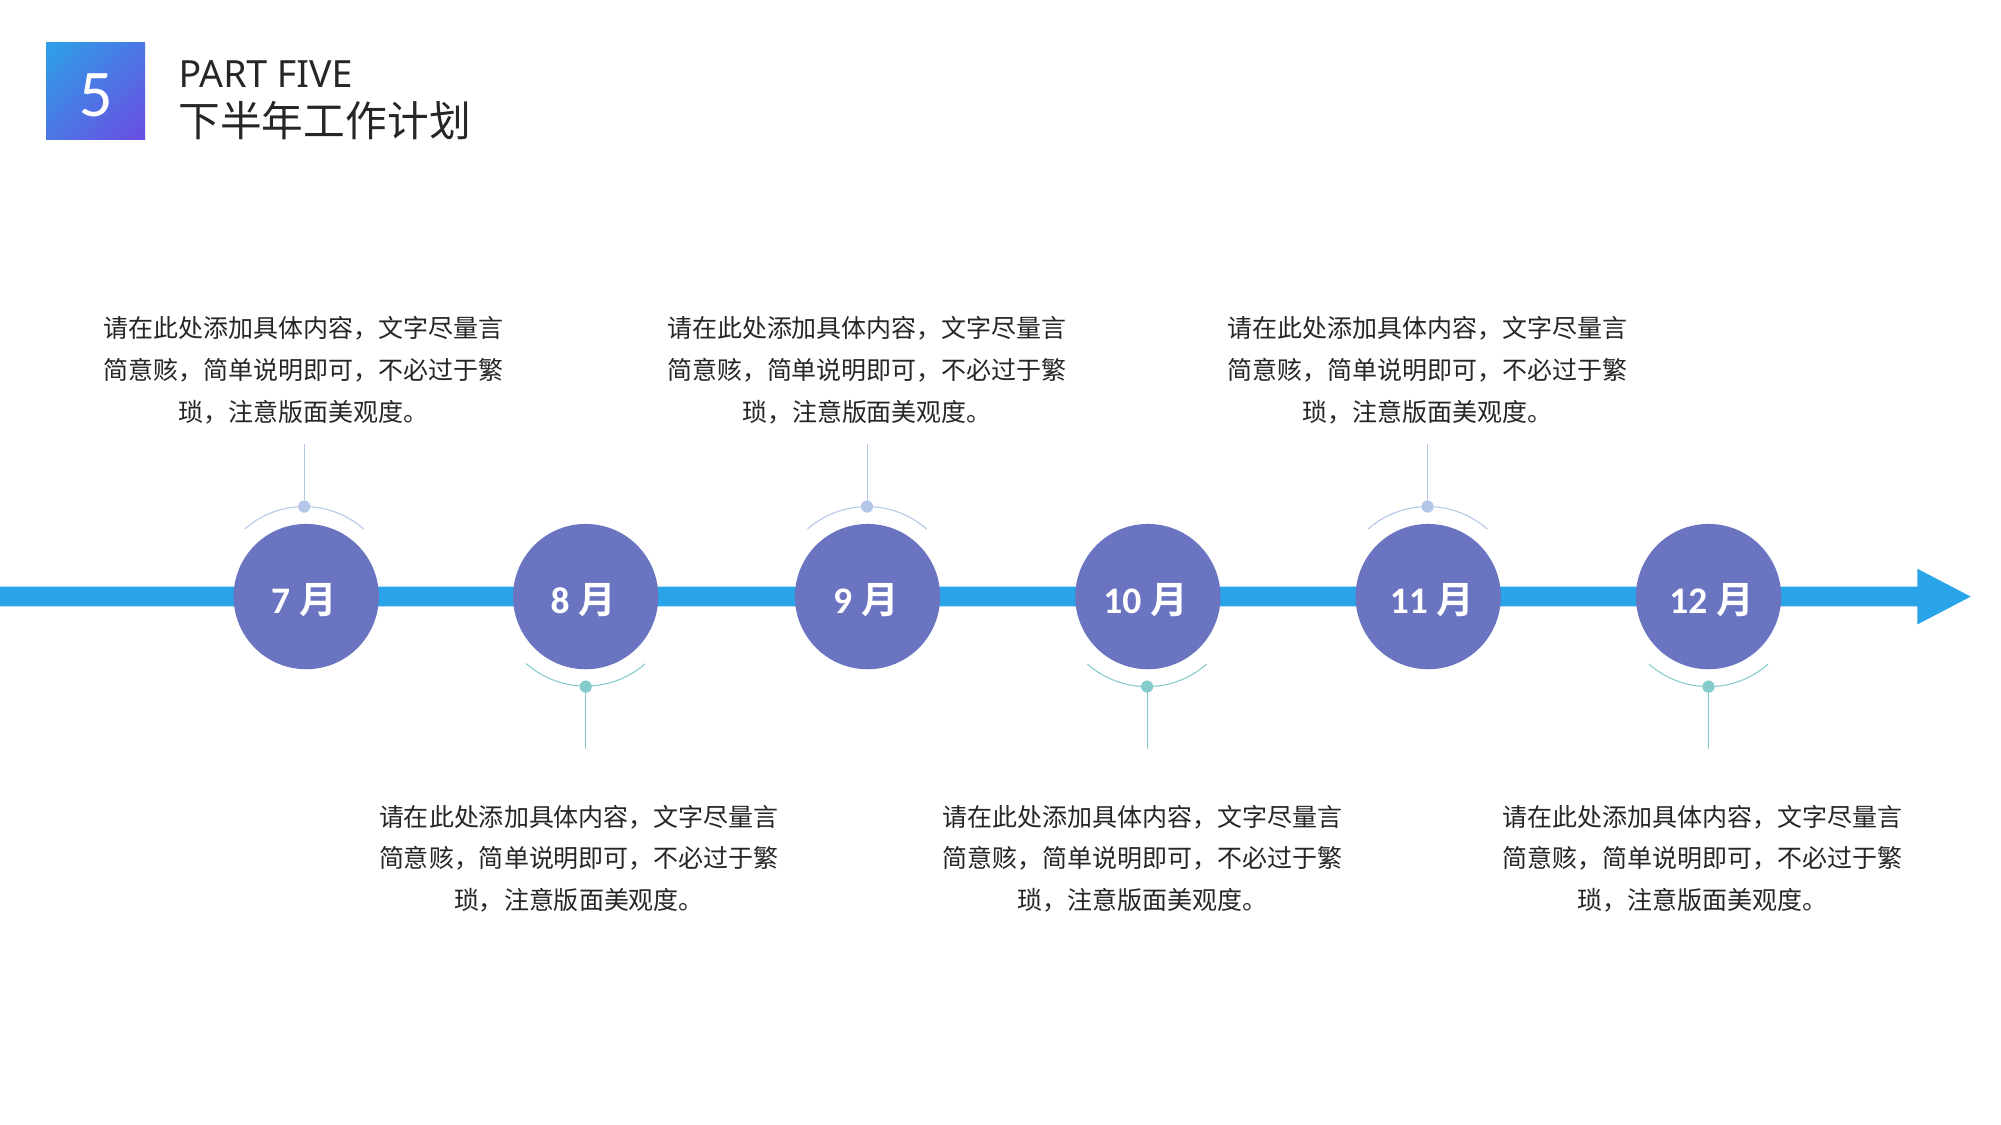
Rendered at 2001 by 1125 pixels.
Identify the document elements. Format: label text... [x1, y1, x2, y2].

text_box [777, 443, 958, 687]
text_box [1518, 586, 1618, 607]
text_box 请在此处添加具体内容，文字尽量言简意赅，简单说明即可，不必过于繁琐，注意版面美观度。 [1497, 789, 1908, 915]
text_box [0, 586, 214, 607]
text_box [1618, 506, 1799, 750]
text_box [676, 586, 777, 607]
text_box 请在此处添加具体内容，文字尽量言简意赅，简单说明即可，不必过于繁琐，注意版面美观度。 [1222, 301, 1633, 427]
text_box [395, 586, 495, 607]
text_box [958, 586, 1057, 607]
text_box 请在此处添加具体内容，文字尽量言简意赅，简单说明即可，不必过于繁琐，注意版面美观度。 [937, 789, 1348, 915]
text_box 请在此处添加具体内容，文字尽量言简意赅，简单说明即可，不必过于繁琐，注意版面美观度。 [98, 301, 509, 427]
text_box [214, 443, 395, 687]
text_box 请在此处添加具体内容，文字尽量言简意赅，简单说明即可，不必过于繁琐，注意版面美观度。 [373, 789, 785, 915]
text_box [1337, 443, 1518, 687]
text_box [495, 505, 676, 750]
text_box 请在此处添加具体内容，文字尽量言简意赅，简单说明即可，不必过于繁琐，注意版面美观度。 [661, 301, 1073, 427]
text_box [1057, 506, 1238, 750]
text_box [1238, 586, 1337, 607]
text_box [46, 42, 516, 153]
text_box [1799, 568, 1971, 625]
